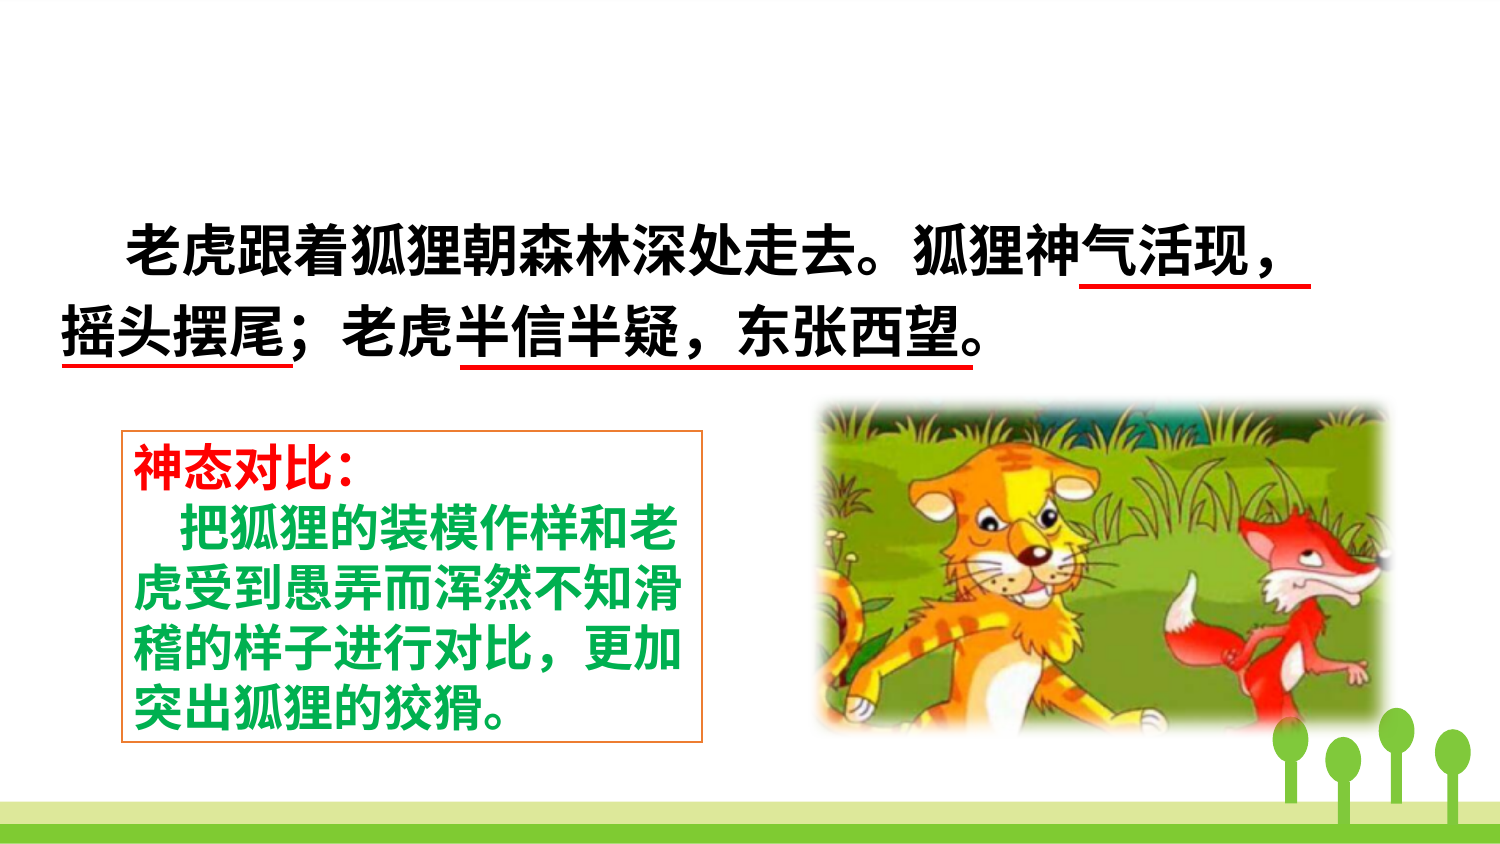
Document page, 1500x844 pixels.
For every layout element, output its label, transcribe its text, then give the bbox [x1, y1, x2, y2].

picture [0, 0, 1500, 801]
text_box 老虎跟着狐狸朝森林深处走去。狐狸神气活现，摇头摆尾；老虎半信半疑，东张西望。 [49, 196, 1335, 370]
text_box 神态对比： 把狐狸的装模作样和老虎受到愚弄而浑然不知滑稽的样子进行对比，更加突出狐狸的狡猾。 [121, 430, 703, 743]
